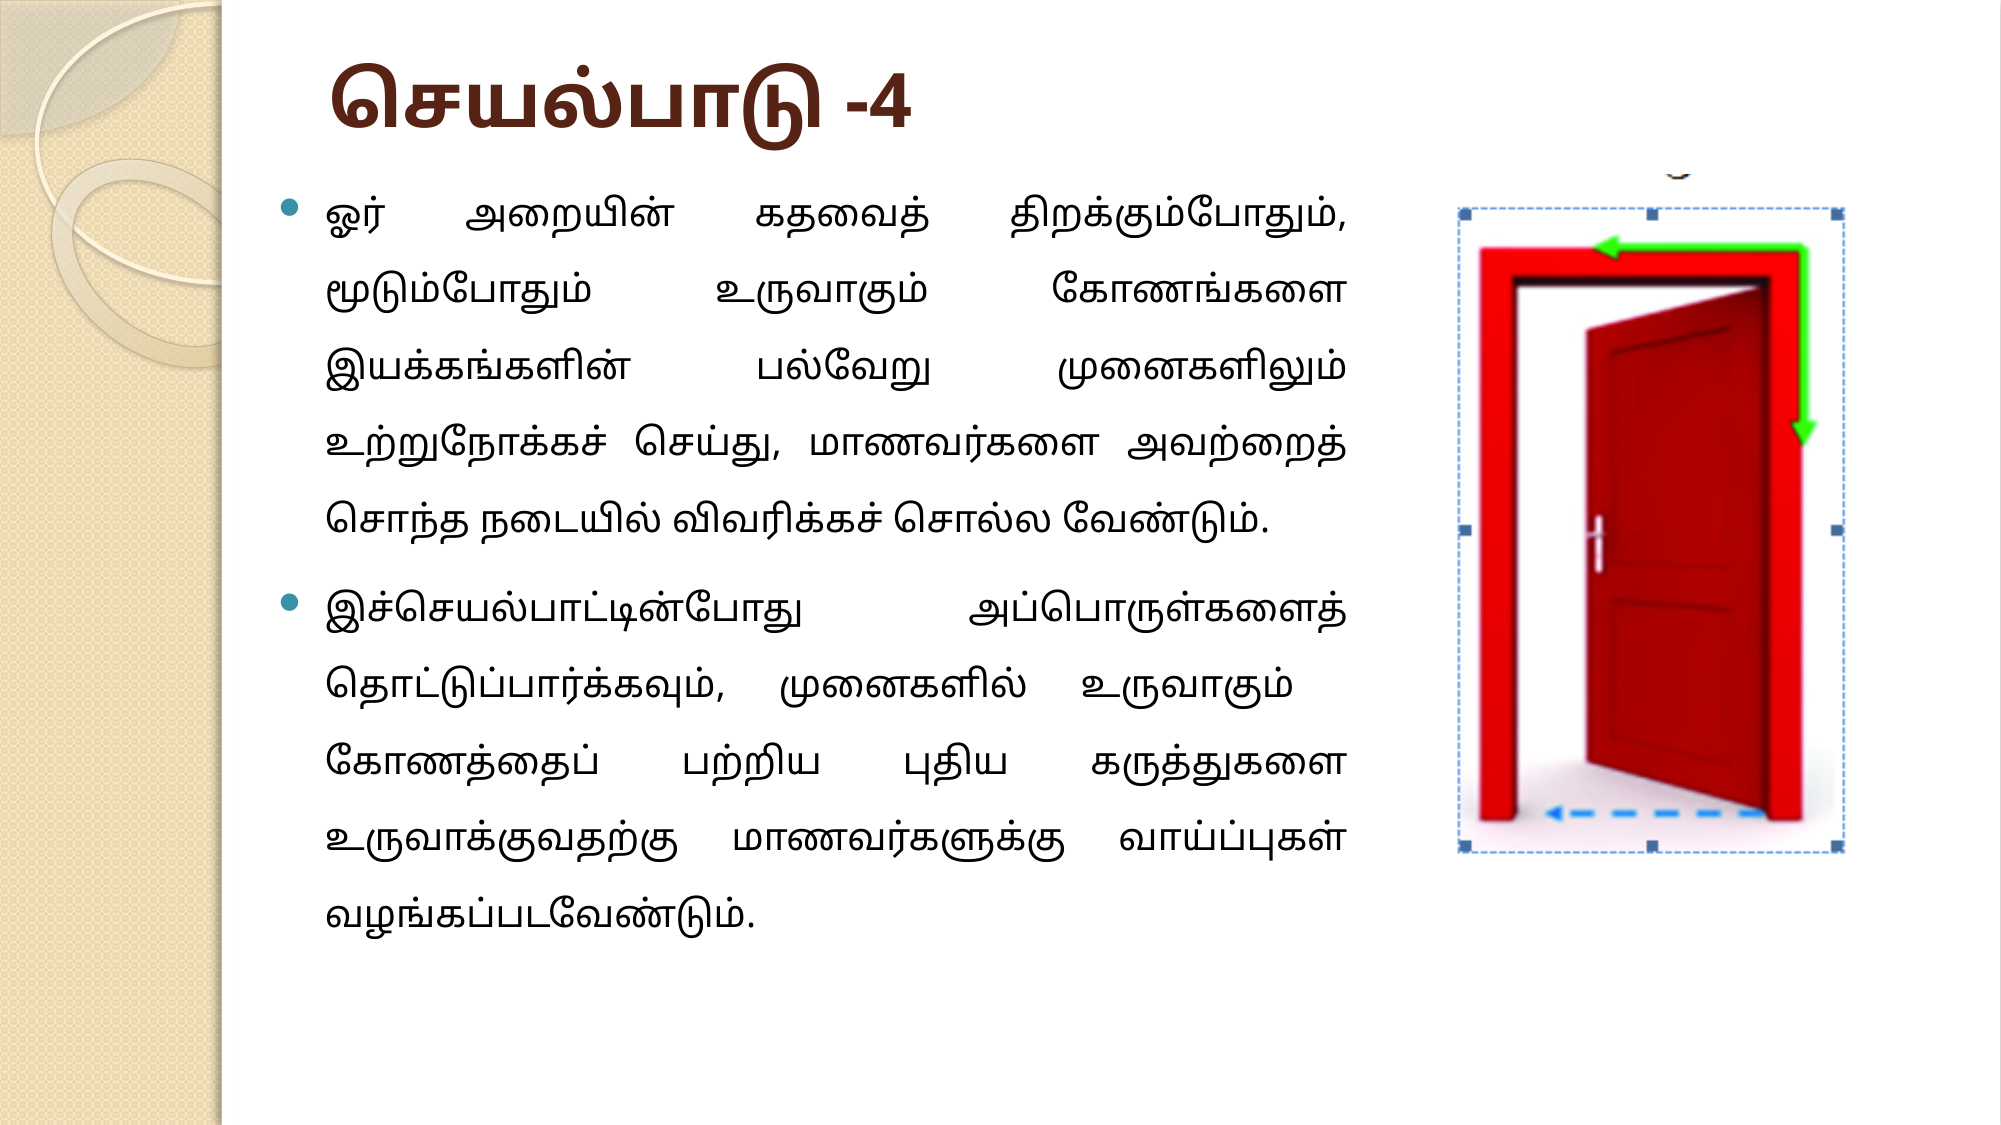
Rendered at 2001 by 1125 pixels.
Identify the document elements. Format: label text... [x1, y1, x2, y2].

title செயல்பாடு -4 [313, 45, 1138, 149]
list ஓர் அறையின் கதவைத் திறக்கும்போதும், மூடும்போதும் உருவாகும் கோணங்களை இயக்கங்களின் பல்வேறு முனைகளிலும் உற்றுநோக்கச் செய்து, மாணவர்களை அவற்றைத் சொந்த நடையில் விவரிக்கச் சொல்ல வேண்டும். இச்செயல்பாட்டின்போது அப்பொருள்களைத் தொட்டுப்பார்க்கவும், முனைகளில் உருவாகும் கோணத்தைப் பற்றிய புதிய கருத்துகளை உருவாக்குவதற்கு மாணவர்களுக்கு வாய்ப்புகள் வழங்கப்படவேண்டும். [249, 149, 1363, 1050]
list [1387, 174, 1938, 890]
